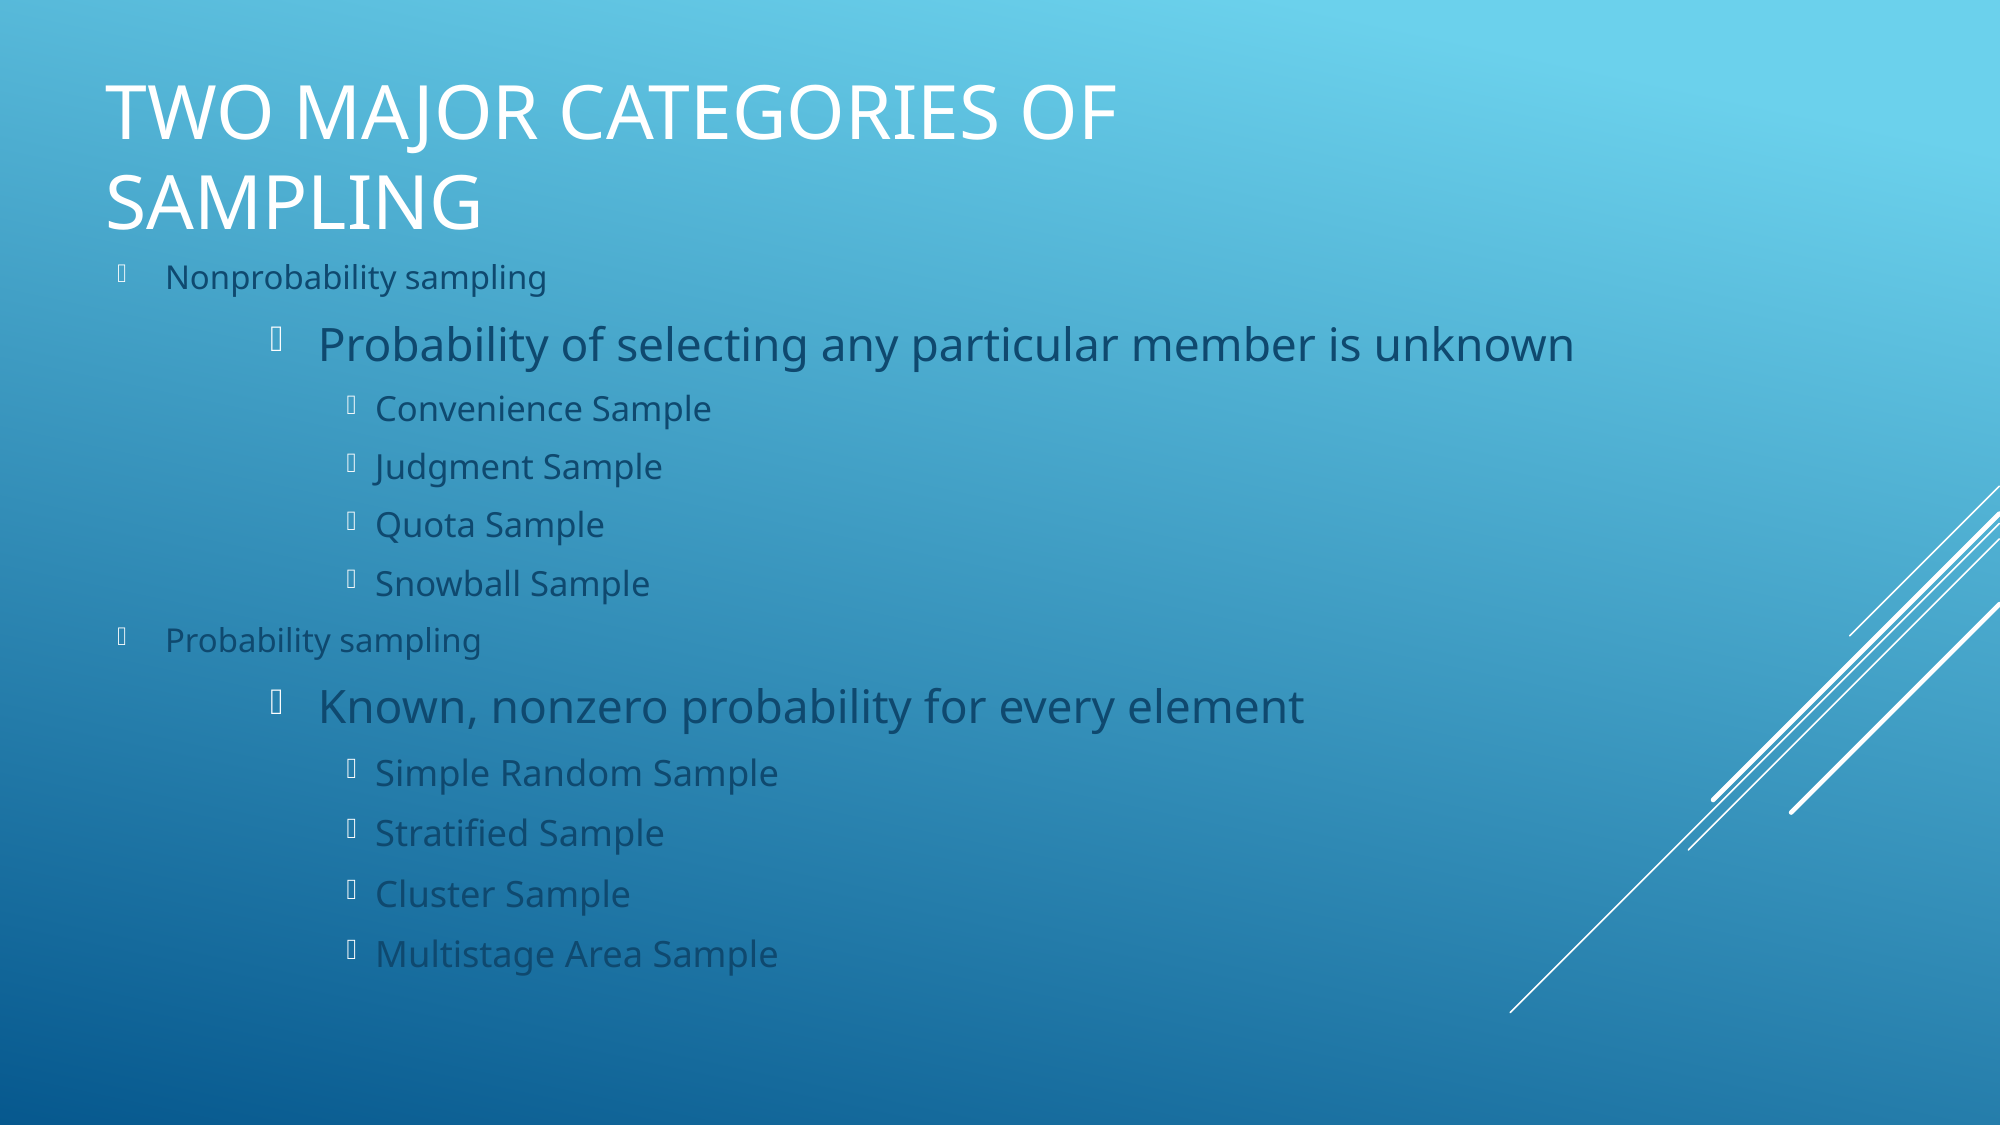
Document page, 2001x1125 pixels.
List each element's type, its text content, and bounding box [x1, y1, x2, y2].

list Nonprobability sampling Probability of selecting any particular member is unknown Convenience Sample Judgment Sample Quota Sample Snowball Sample Probability sampling Known, nonzero probability for every element Simple Random Sample Stratified Sample Cluster Sample Multistage Area Sample [102, 243, 1603, 988]
title Two Major Categories of Sampling [90, 30, 1491, 279]
